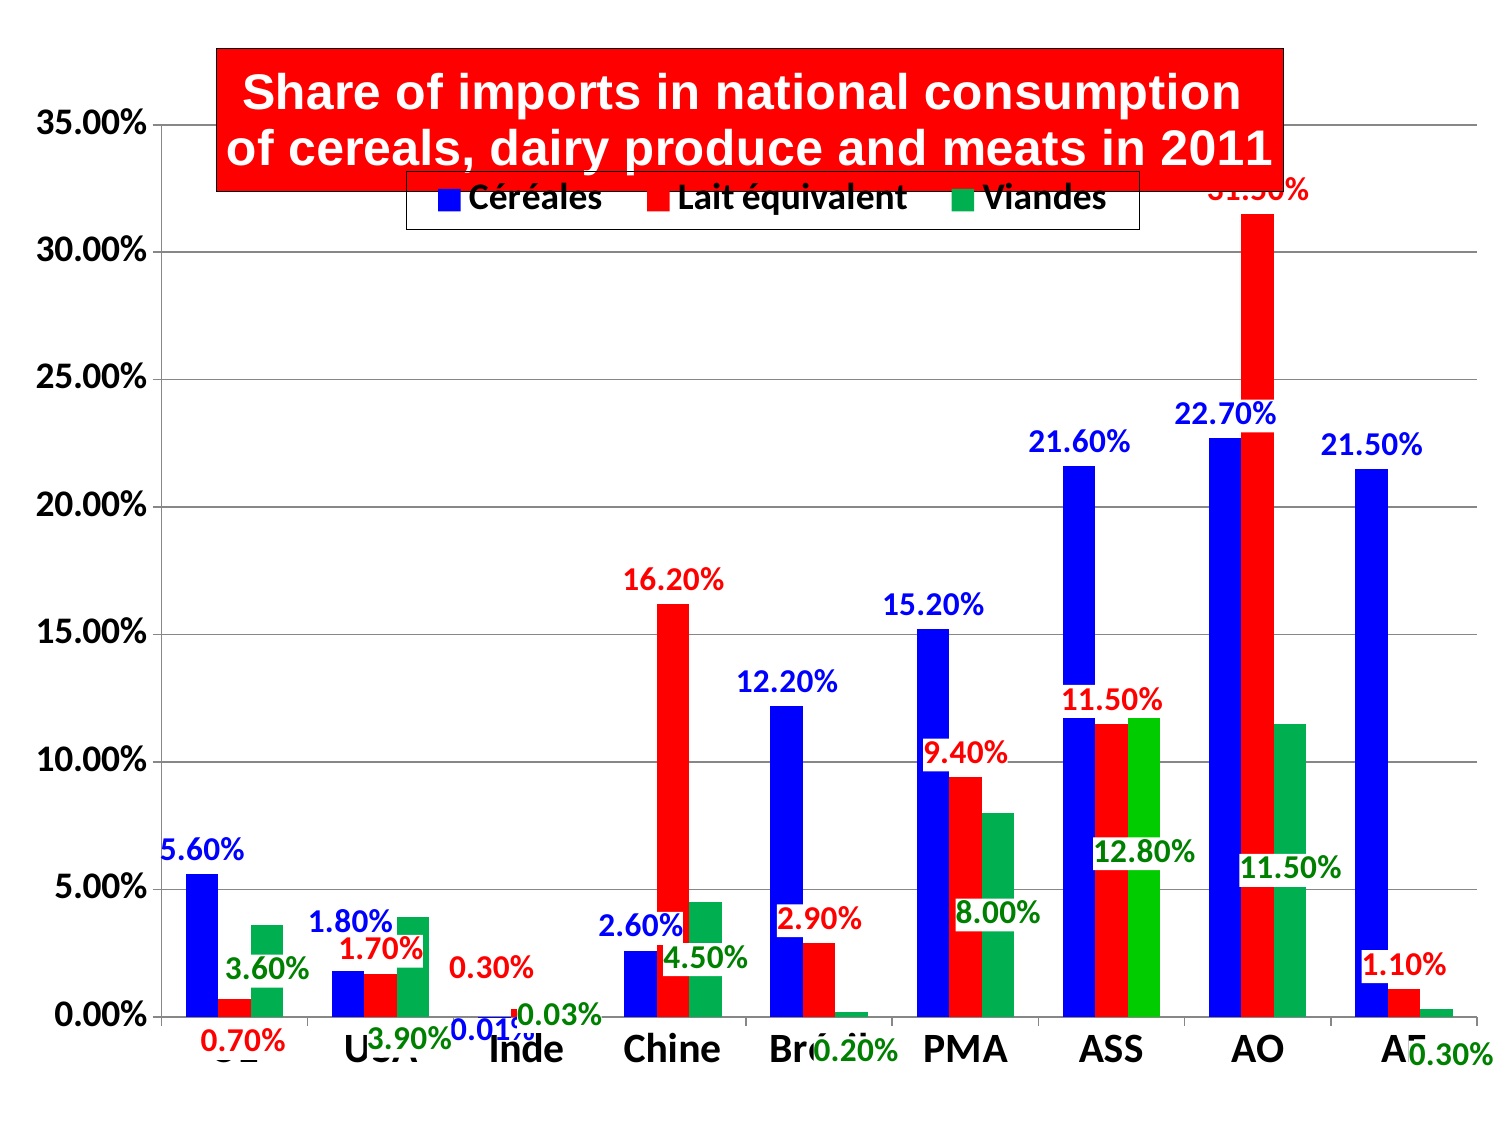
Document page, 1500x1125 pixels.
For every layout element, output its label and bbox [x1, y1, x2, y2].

chart [0, 18, 1500, 1107]
